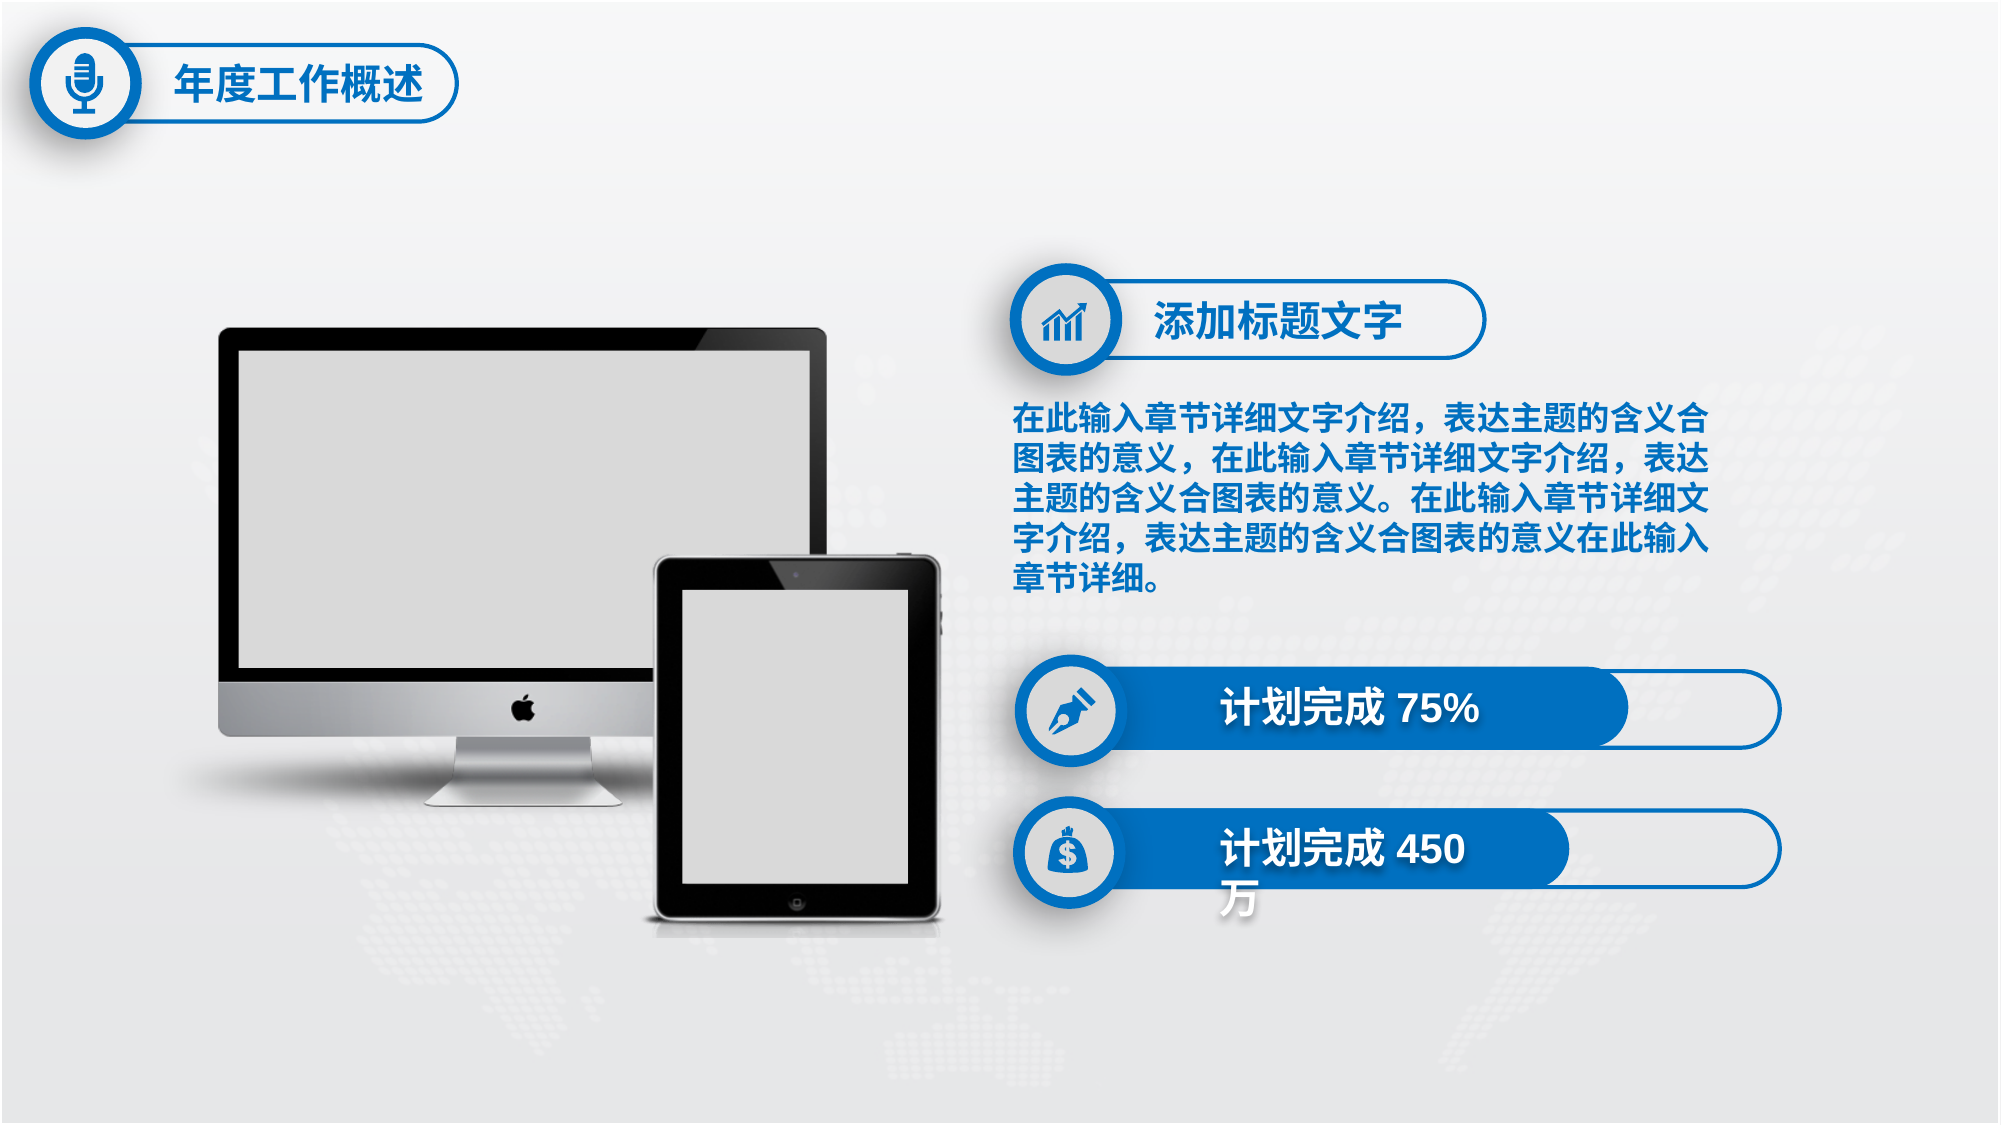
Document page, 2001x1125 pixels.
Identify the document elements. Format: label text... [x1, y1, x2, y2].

text_box 计划完成75% [1219, 680, 1504, 731]
text_box [1533, 808, 1782, 890]
text_box [146, 42, 450, 124]
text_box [1016, 656, 1126, 765]
text_box [1138, 669, 1782, 750]
text_box 此处添加文字做详细的阐述标题含义。 [2, 2, 1998, 1123]
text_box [1015, 798, 1124, 907]
text_box 计划完成450万 [1219, 822, 1504, 923]
text_box [1127, 279, 1487, 360]
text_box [31, 29, 140, 138]
text_box 年度工作概述 [173, 58, 457, 109]
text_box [635, 542, 955, 938]
text_box [1130, 666, 1629, 748]
text_box [1128, 808, 1570, 890]
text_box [161, 302, 883, 849]
text_box 在此输入章节详细文字介绍，表达主题的含义合图表的意义，在此输入章节详细文字介绍，表达主题的含义合图表的意义。在此输入章节详细文字介绍，表达主题的含义合图表的意义在此输入章节详细。 [1012, 397, 1733, 597]
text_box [1011, 265, 1121, 374]
